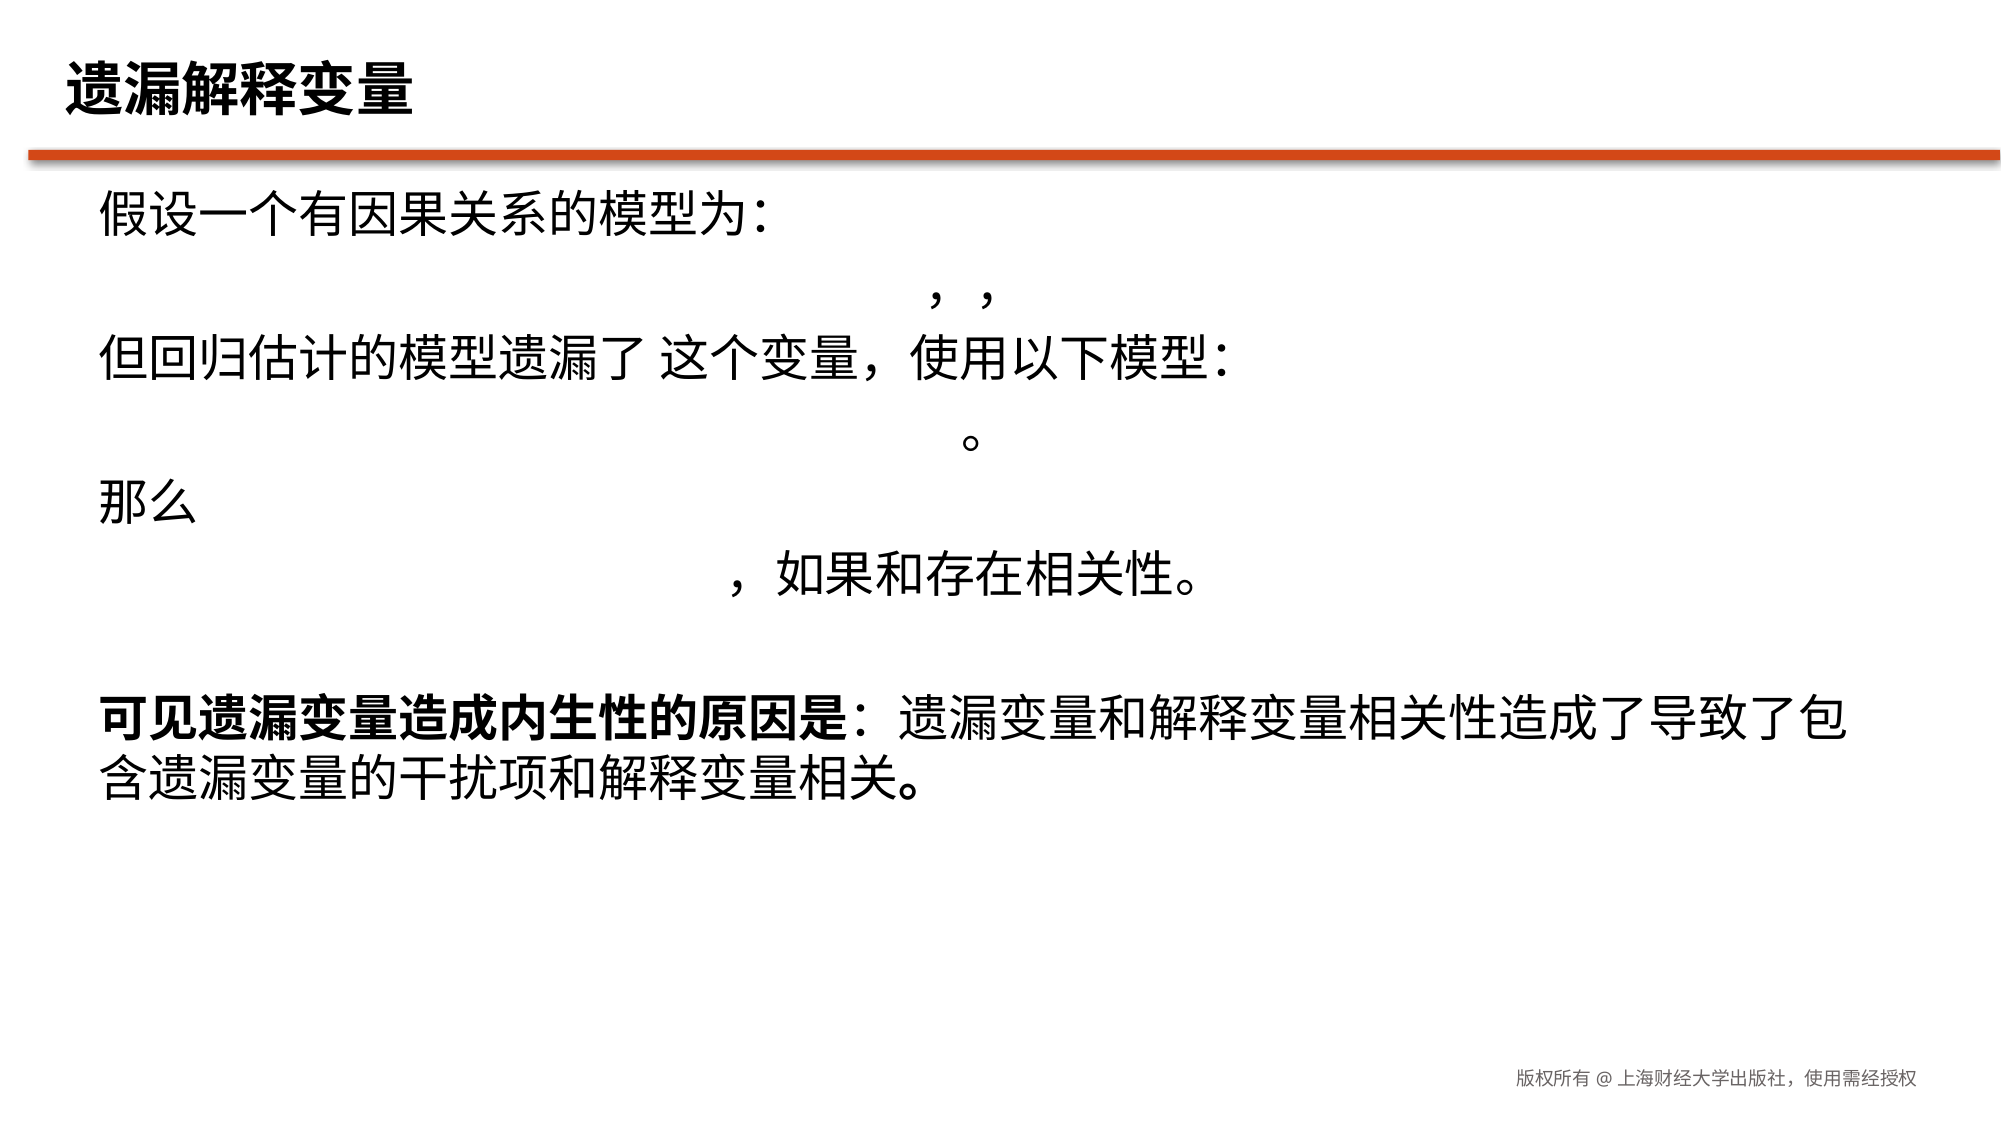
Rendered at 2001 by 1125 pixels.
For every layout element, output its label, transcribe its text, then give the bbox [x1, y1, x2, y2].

title 遗漏解释变量 [50, 50, 1825, 138]
footer 版权所有@上海财经大学出版社，使用需经授权 [1483, 1046, 1950, 1109]
